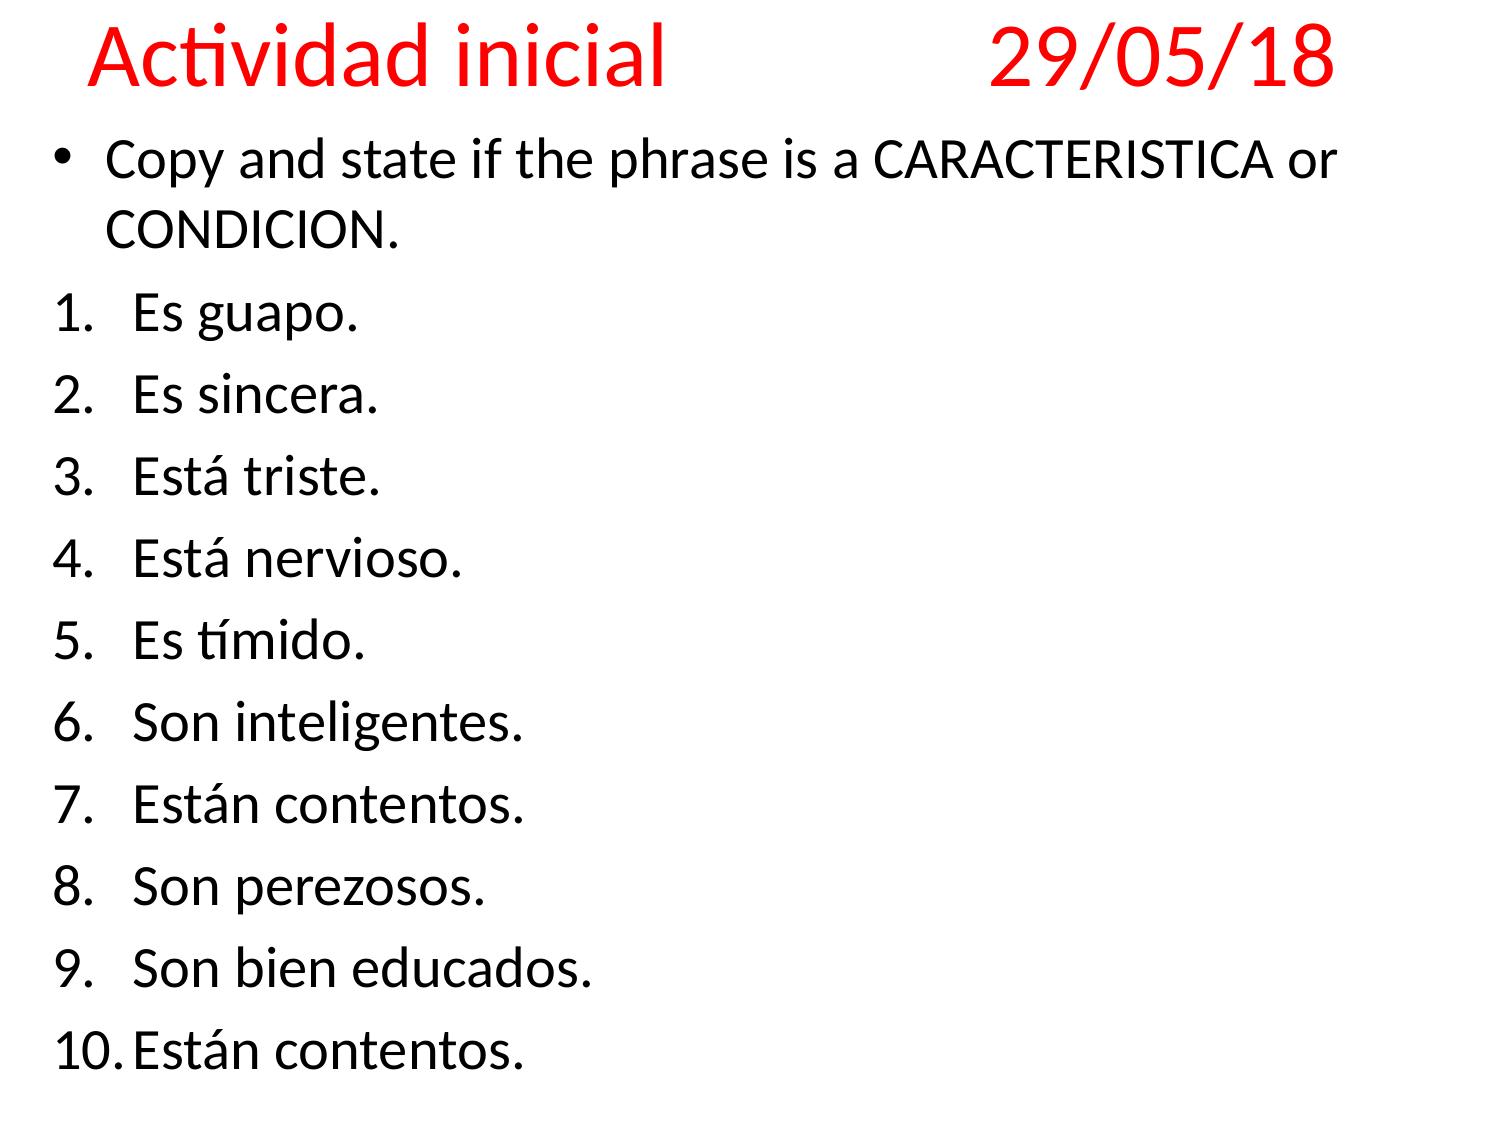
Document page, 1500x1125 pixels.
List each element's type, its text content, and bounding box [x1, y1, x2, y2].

text_box Copy and state if the phrase is a CARACTERISTICA or CONDICION. Es guapo. Es sincera. Está triste. Está nervioso. Es tímido. Son inteligentes. Están contentos. Son perezosos. Son bien educados. Están contentos. [37, 112, 1475, 1100]
text_box Actividad inicial 29/05/18 [37, 0, 1388, 112]
